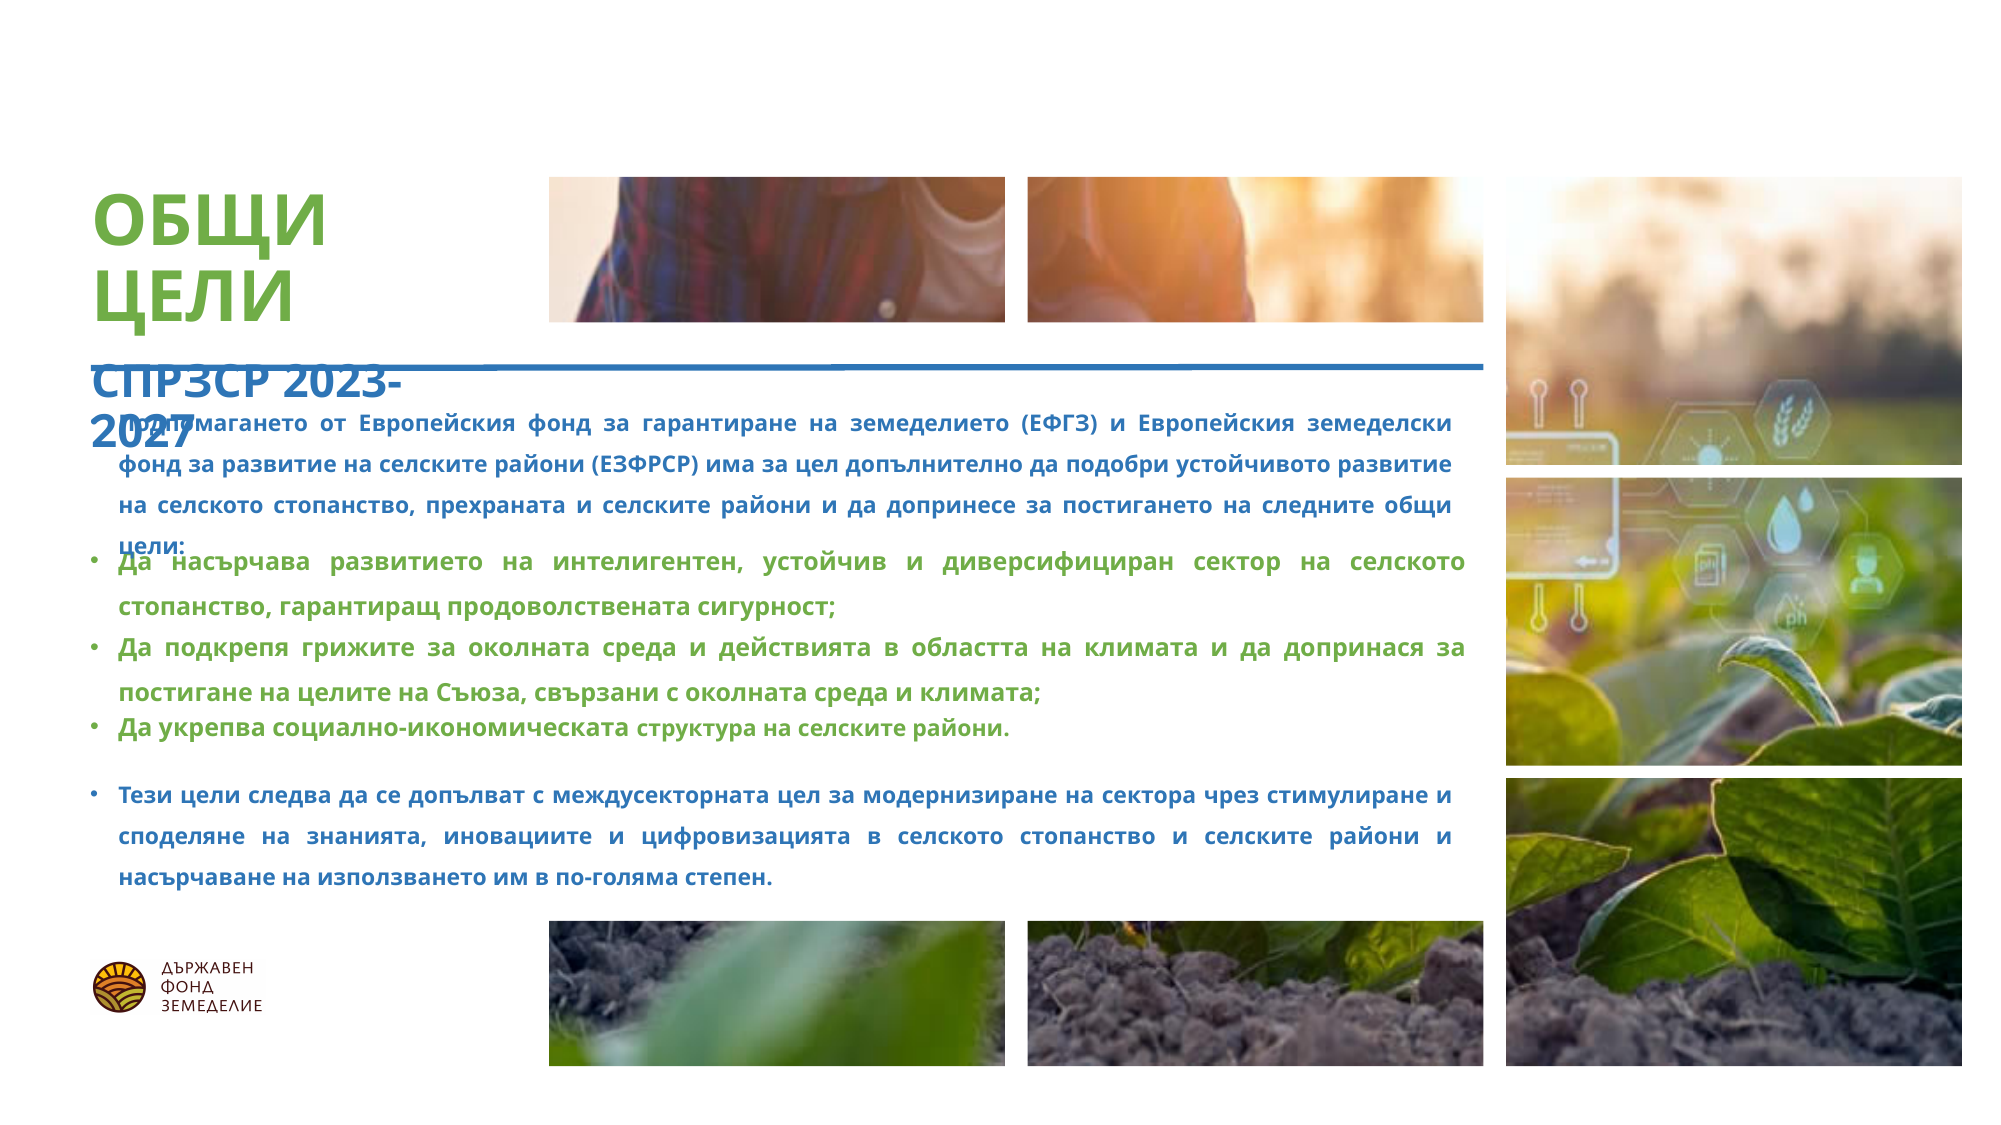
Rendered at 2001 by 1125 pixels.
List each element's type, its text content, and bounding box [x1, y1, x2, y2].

text_box Да насърчава развитието на интелигентен, устойчив и диверсифициран сектор на селското стопанство, гарантиращ продоволствената сигурност; [75, 567, 549, 609]
text_box Тези цели следва да се допълват с междусекторната цел за модернизиране на сектора чрез стимулиране и споделяне на знанията, иновациите и цифровизацията в селското стопанство и селските райони и насърчаване на използването им в по-голяма степен. [75, 759, 549, 898]
picture [549, 176, 1962, 1067]
text_box Подпомагането от Европейския фонд за гарантиране на земеделието (ЕФГЗ) и Европейския земеделски фонд за развитие на селските райони (ЕЗФРСР) има за цел допълнително да подобри устойчивото развитие на селското стопанство, прехраната и селските райони и да допринесе за постигането на следните общи цели: [75, 387, 549, 567]
text_box Да укрепва социално-икономическата структура на селските райони. [75, 688, 549, 749]
picture [90, 959, 266, 1015]
text_box Да подкрепя грижите за околната среда и действията в областта на климата и да допринася за постигане на целите на Съюза, свързани с околната среда и климата; [75, 609, 549, 688]
text_box ОБЩИ ЦЕЛИ СПРЗСР 2023-2027 [76, 176, 514, 374]
